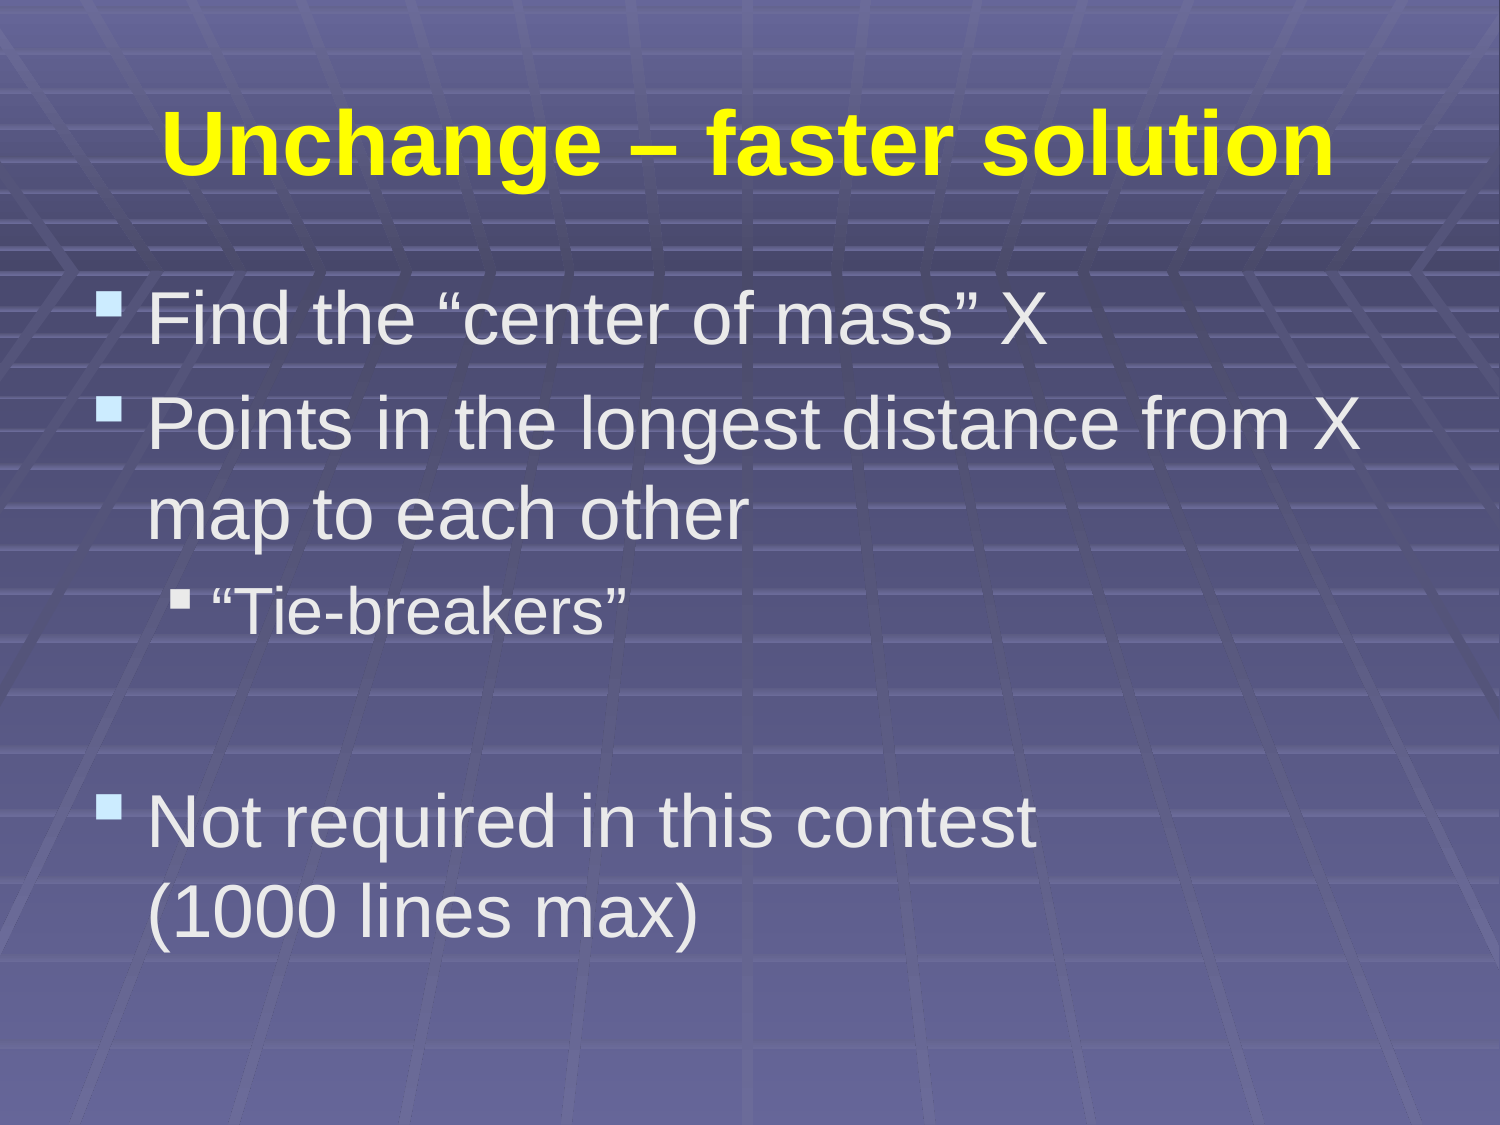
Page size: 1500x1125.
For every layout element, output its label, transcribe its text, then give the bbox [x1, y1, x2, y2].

title Unchange – faster solution [74, 44, 1425, 233]
list Find the “center of mass” X Points in the longest distance from X map to each other “Tie-breakers” Not required in this contest (1000 lines max) [74, 261, 1425, 1001]
